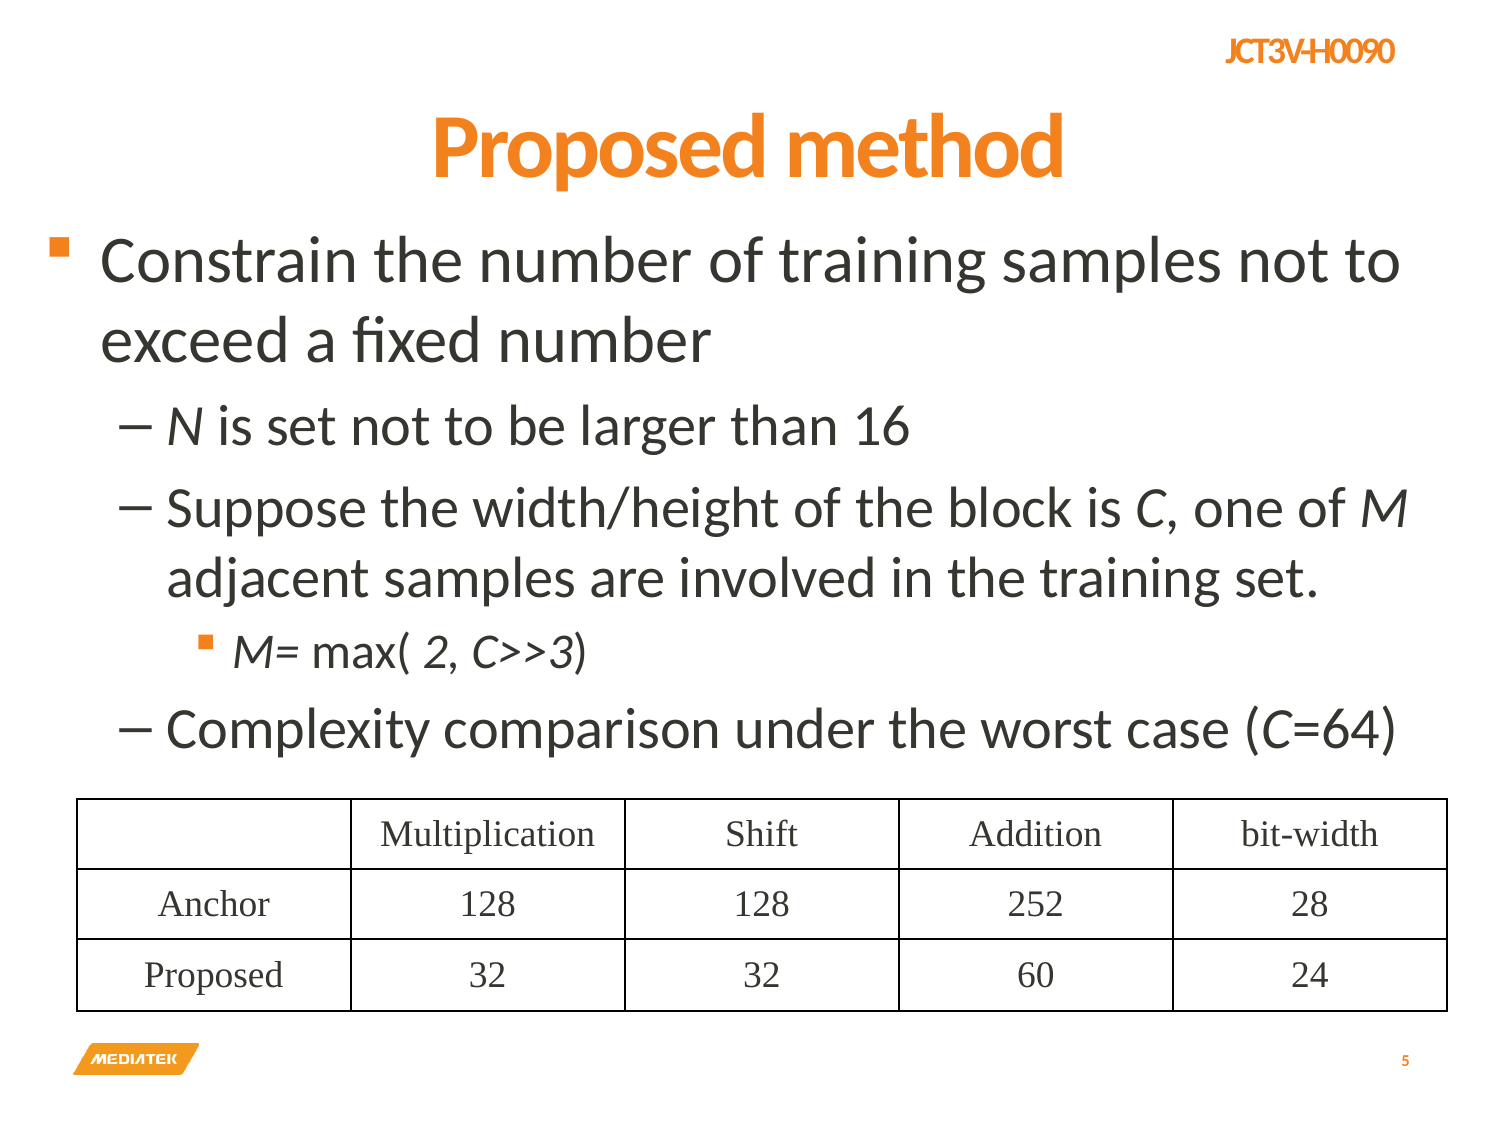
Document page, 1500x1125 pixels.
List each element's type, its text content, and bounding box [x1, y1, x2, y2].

table_header Shift [626, 800, 898, 868]
table_cell 32 [626, 940, 898, 1010]
title Proposed method [75, 99, 1425, 208]
table_header Addition [900, 800, 1172, 868]
table_cell 28 [1174, 870, 1446, 938]
table_cell 128 [626, 870, 898, 938]
table_header bit-width [1174, 800, 1446, 868]
list Constrain the number of training samples not to exceed a fixed number N is set not to be larger than 16 Suppose the width/height of the block is C, one of M adjacent samples are involved in the training set. M= max( 2, C>>3) Complexity comparison under the worst case (C=64) [29, 208, 1471, 990]
picture [73, 1043, 199, 1075]
table_cell 60 [900, 940, 1172, 1010]
table_cell Anchor [78, 870, 350, 938]
table_cell Proposed [78, 940, 350, 1010]
table_cell 252 [900, 870, 1172, 938]
slide_number 5 [1251, 1029, 1425, 1090]
table_header [78, 800, 350, 868]
table_header Multiplication [352, 800, 624, 868]
table_cell 128 [352, 870, 624, 938]
table_cell 24 [1174, 940, 1446, 1010]
table_cell 32 [352, 940, 624, 1010]
